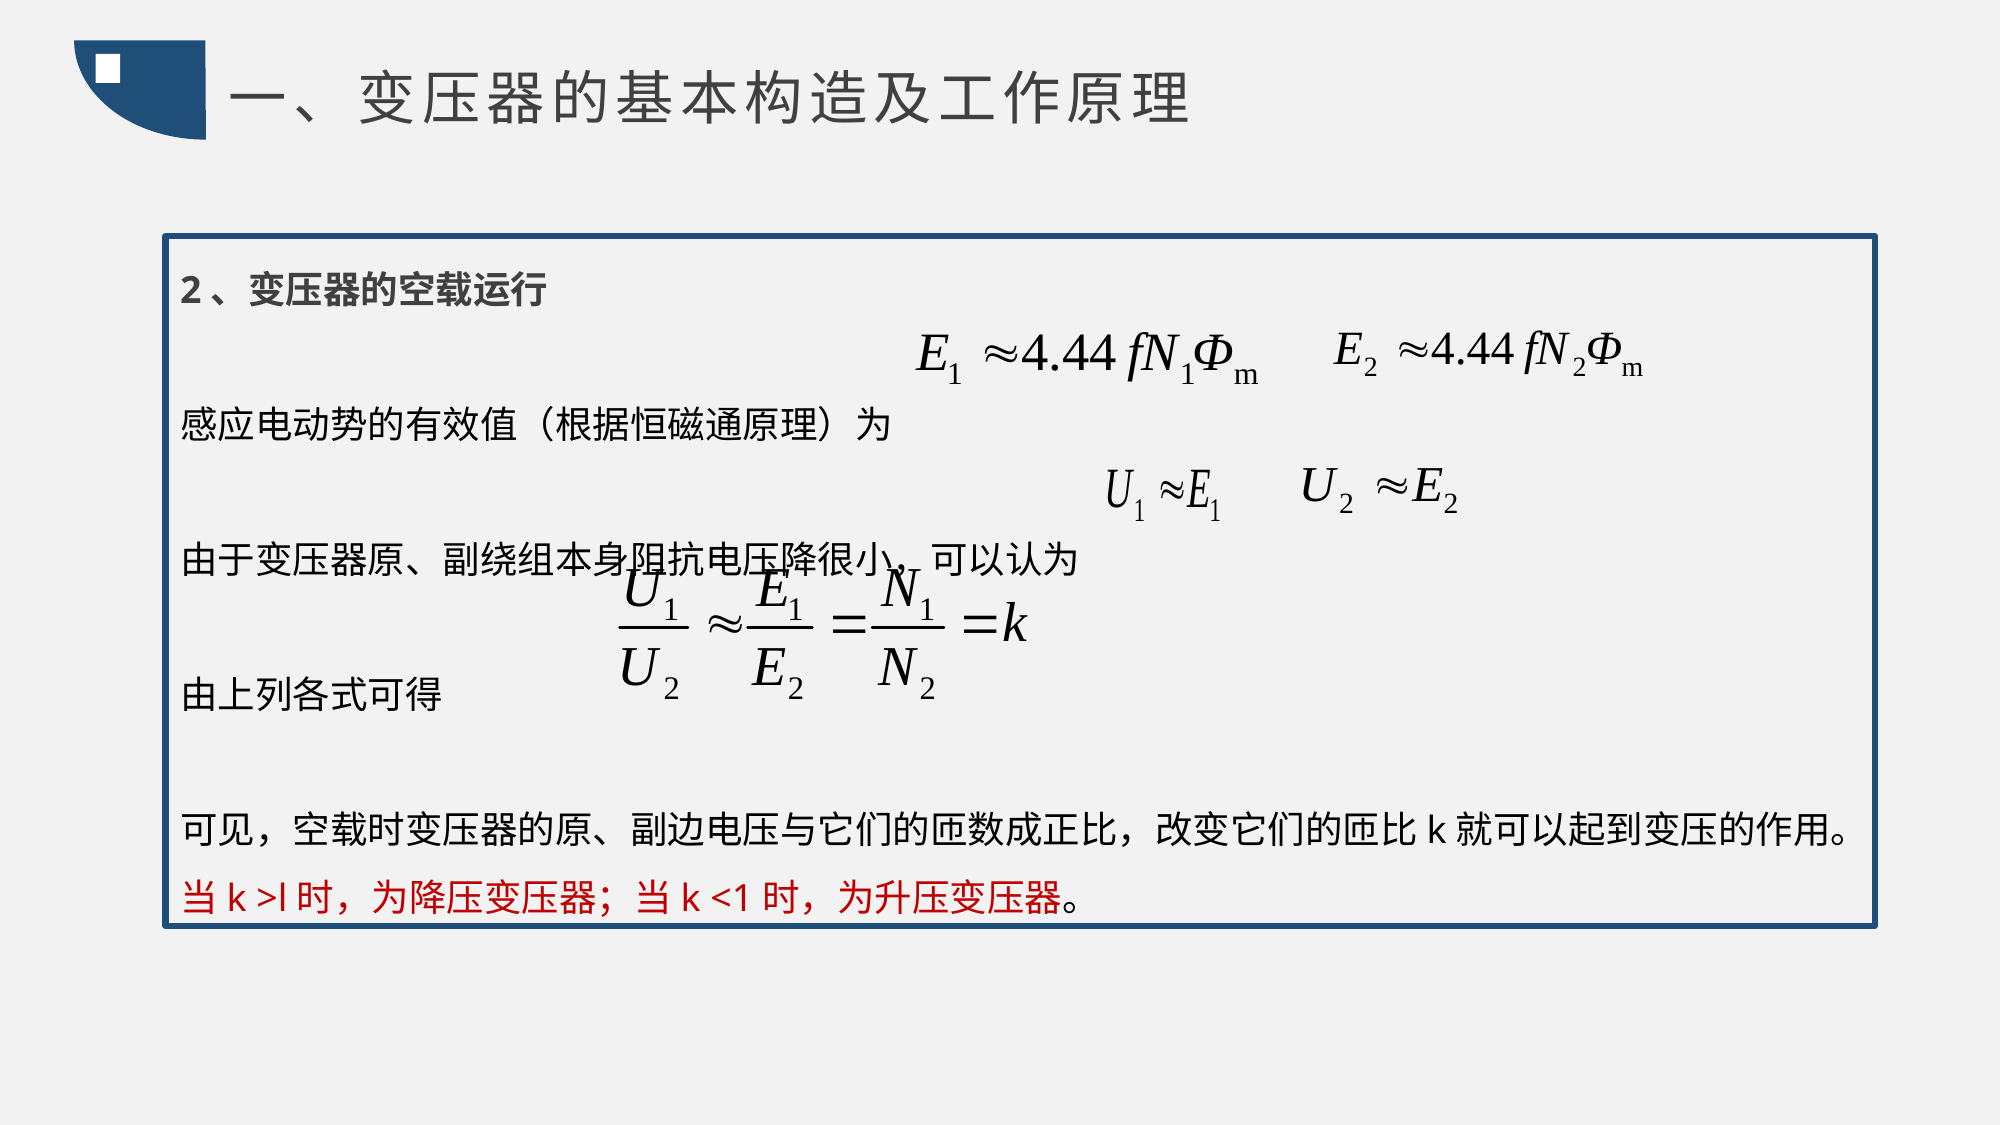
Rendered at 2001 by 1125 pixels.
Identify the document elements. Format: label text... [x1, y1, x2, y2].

text_box 2、变压器的空载运行 感应电动势的有效值（根据恒磁通原理）为 由于变压器原、副绕组本身阻抗电压降很小，可以认为 由上列各式可得 可见，空载时变压器的原、副边电压与它们的匝数成正比，改变它们的匝比k就可以起到变压的作用。当k >l时，为降压变压器；当k <1时，为升压变压器。 [165, 236, 1875, 926]
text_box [1295, 450, 1470, 522]
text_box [1103, 450, 1226, 532]
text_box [74, 0, 337, 140]
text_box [906, 316, 1271, 394]
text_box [1325, 316, 1652, 385]
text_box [610, 552, 1044, 713]
text_box 一、变压器的基本构造及工作原理 [337, 53, 1226, 139]
